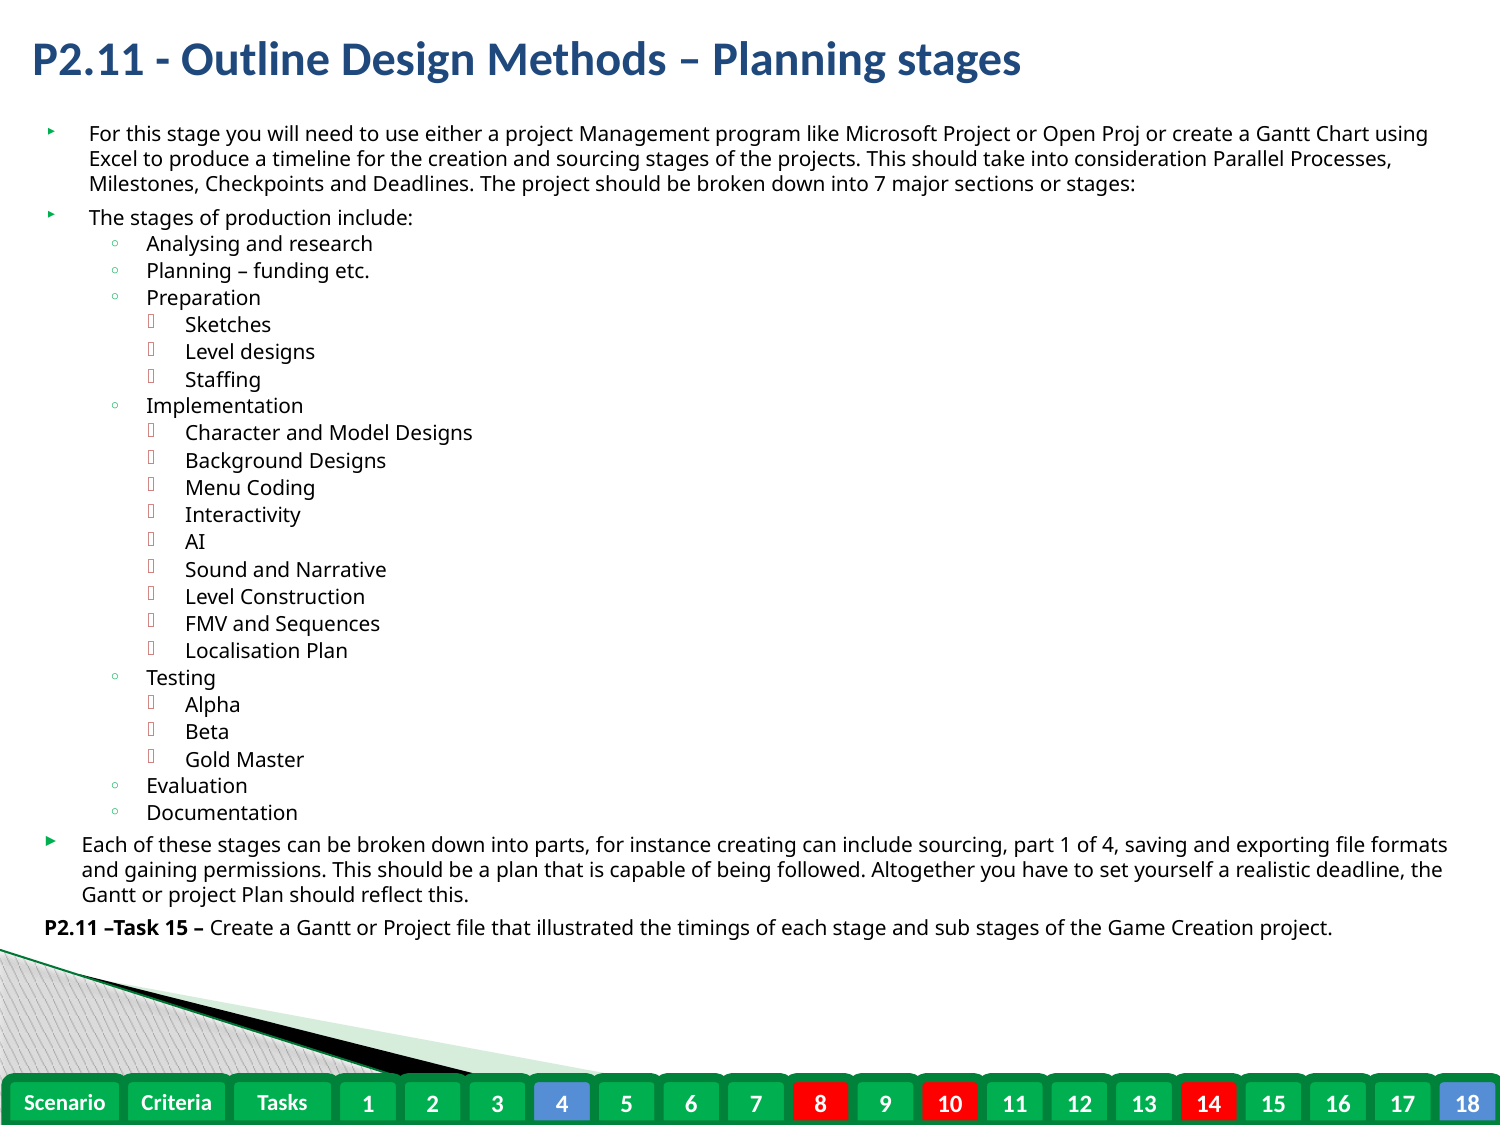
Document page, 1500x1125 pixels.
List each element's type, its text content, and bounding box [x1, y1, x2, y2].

list For this stage you will need to use either a project Management program like Microsoft Project or Open Proj or create a Gantt Chart using Excel to produce a timeline for the creation and sourcing stages of the projects. This should take into consideration Parallel Processes, Milestones, Checkpoints and Deadlines. The project should be broken down into 7 major sections or stages: The stages of production include: Analysing and research Planning – funding etc. Preparation Sketches Level designs Staffing Implementation Character and Model Designs Background Designs Menu Coding Interactivity AI Sound and Narrative Level Construction FMV and Sequences Localisation Plan Testing Alpha Beta Gold Master Evaluation Documentation Each of these stages can be broken down into parts, for instance creating can include sourcing, part 1 of 4, saving and exporting file formats and gaining permissions. This should be a plan that is capable of being followed. Altogether you have to set yourself a realistic deadline, the Gantt or project Plan should reflect this. P2.11 –Task 15 – Create a Gantt or Project file that illustrated the timings of each stage and sub stages of the Game Creation project. [29, 113, 1471, 923]
text_box P2.11 - Outline Design Methods – Planning stages [17, 19, 1489, 94]
